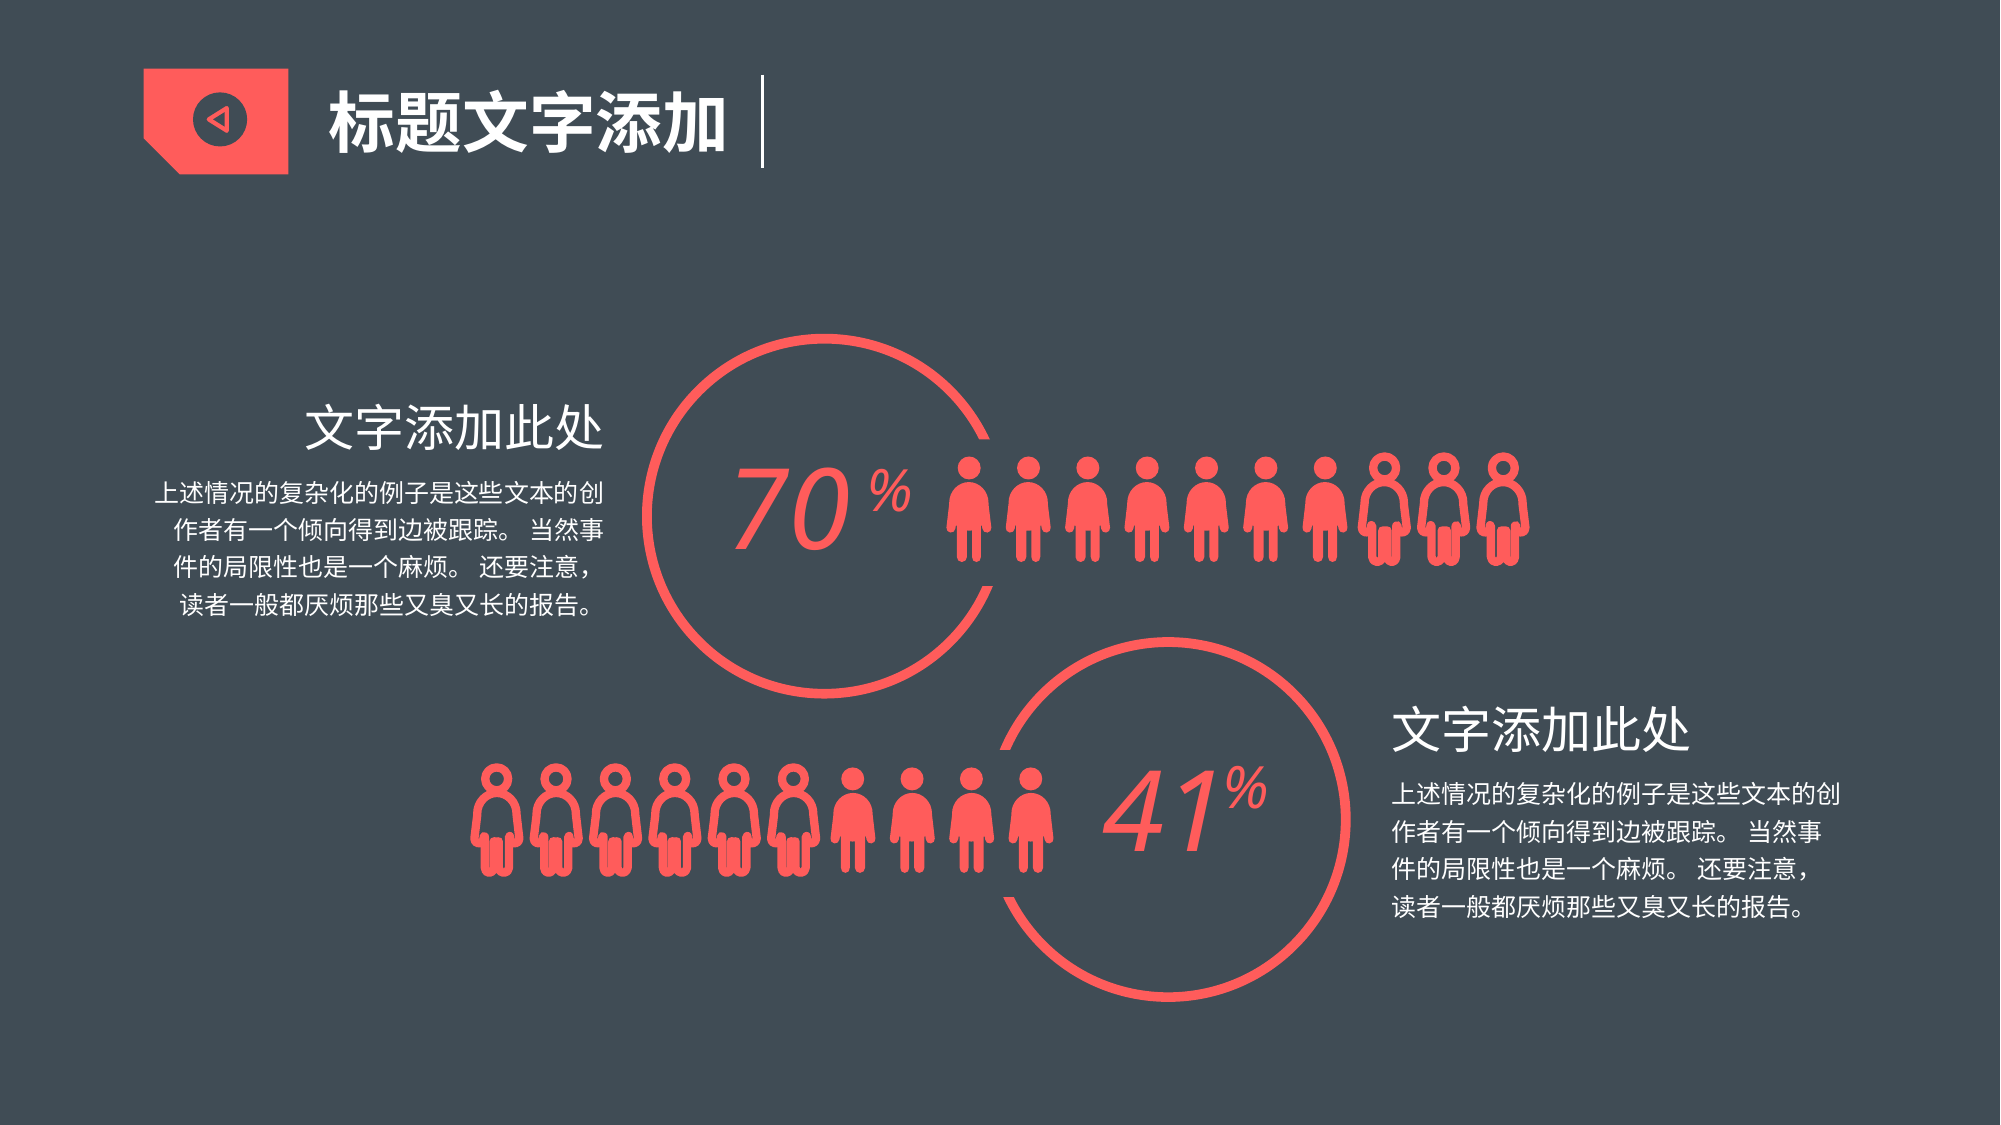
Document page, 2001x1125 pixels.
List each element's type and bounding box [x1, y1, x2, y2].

text_box [143, 68, 763, 175]
text_box [139, 381, 620, 626]
text_box [474, 333, 1526, 1002]
text_box [1377, 682, 1857, 928]
